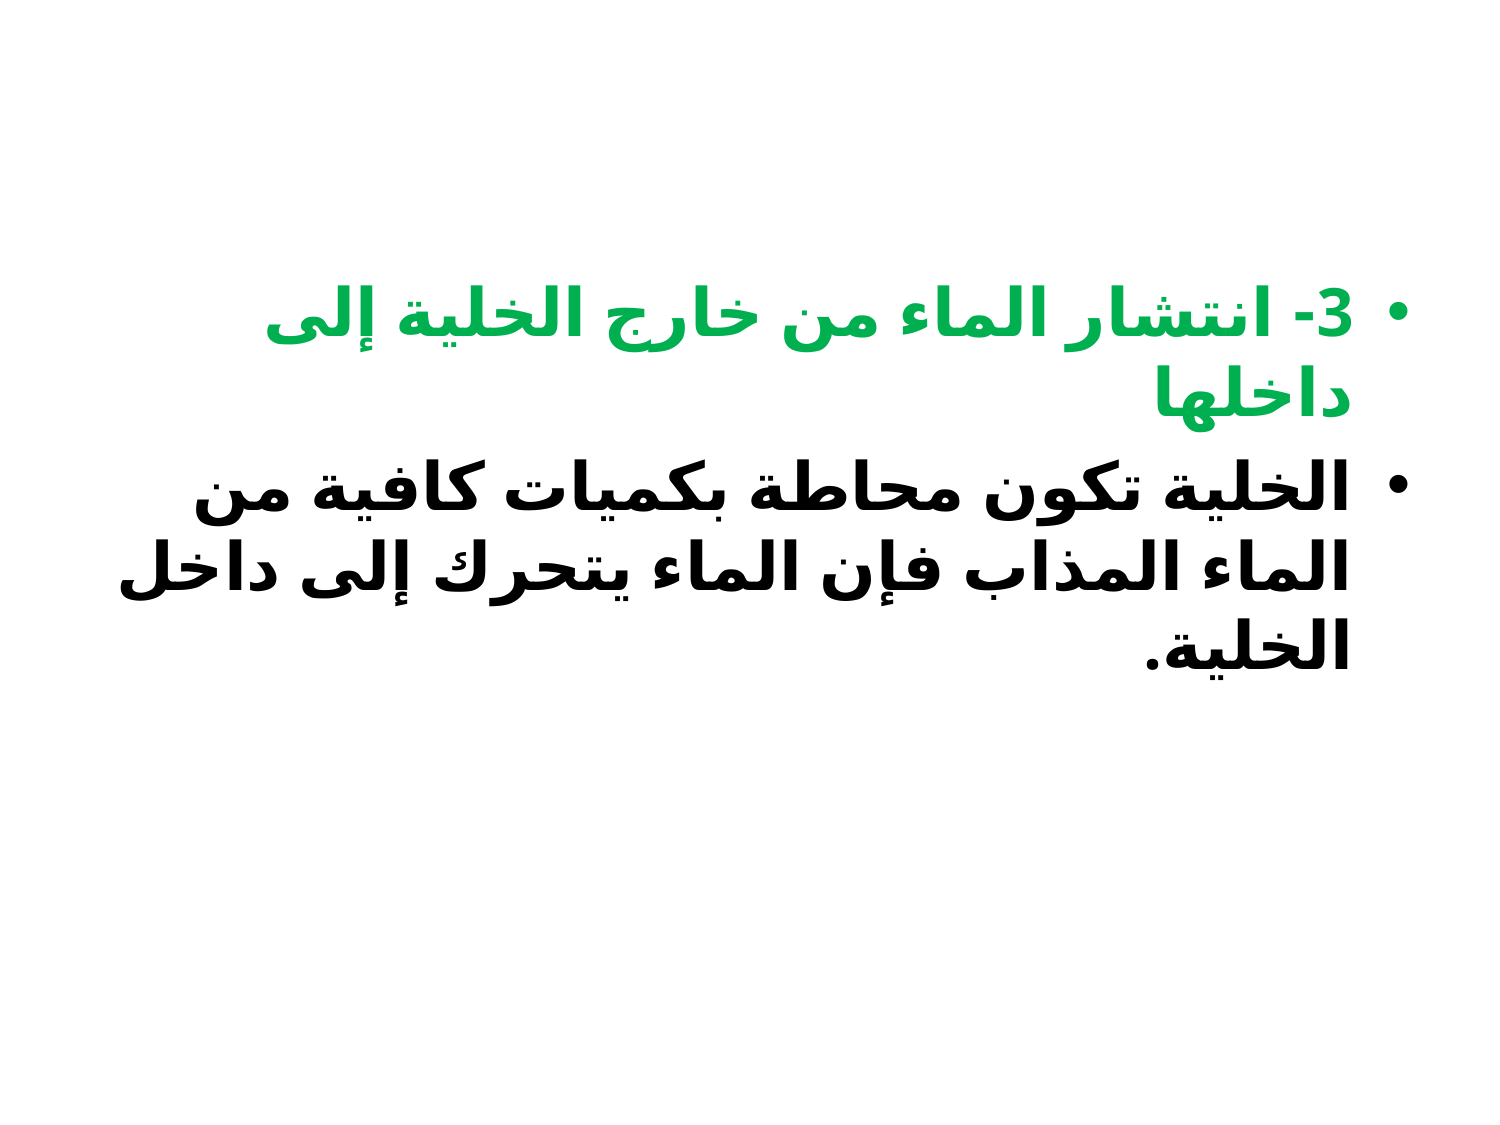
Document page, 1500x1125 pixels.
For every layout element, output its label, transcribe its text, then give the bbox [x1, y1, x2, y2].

list 3- انتشار الماء من خارج الخلية إلى داخلها الخلية تكون محاطة بكميات كافية من الماء المذاب فإن الماء يتحرك إلى داخل الخلية. [75, 262, 1425, 1005]
